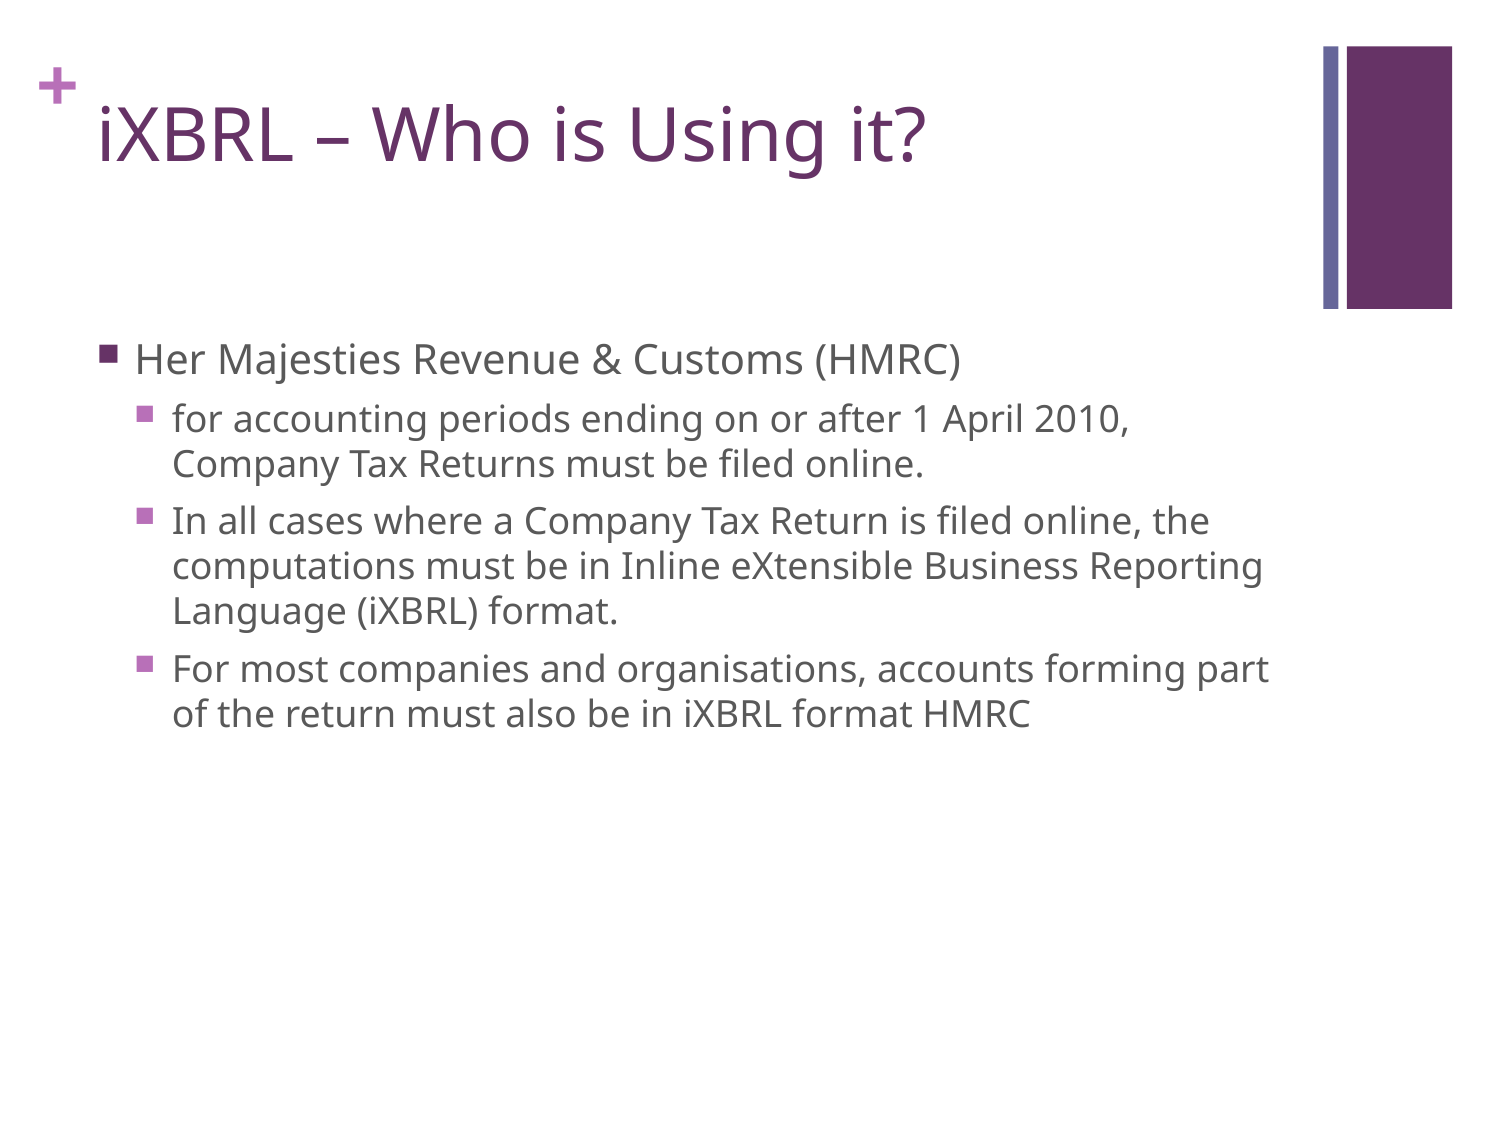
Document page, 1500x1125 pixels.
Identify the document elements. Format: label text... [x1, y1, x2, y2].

list Her Majesties Revenue & Customs (HMRC) for accounting periods ending on or after 1 April 2010, Company Tax Returns must be filed online. In all cases where a Company Tax Return is filed online, the computations must be in Inline eXtensible Business Reporting Language (iXBRL) format. For most companies and organisations, accounts forming part of the return must also be in iXBRL format HMRC [81, 324, 1322, 1005]
title iXBRL – Who is Using it? [81, 79, 1322, 263]
